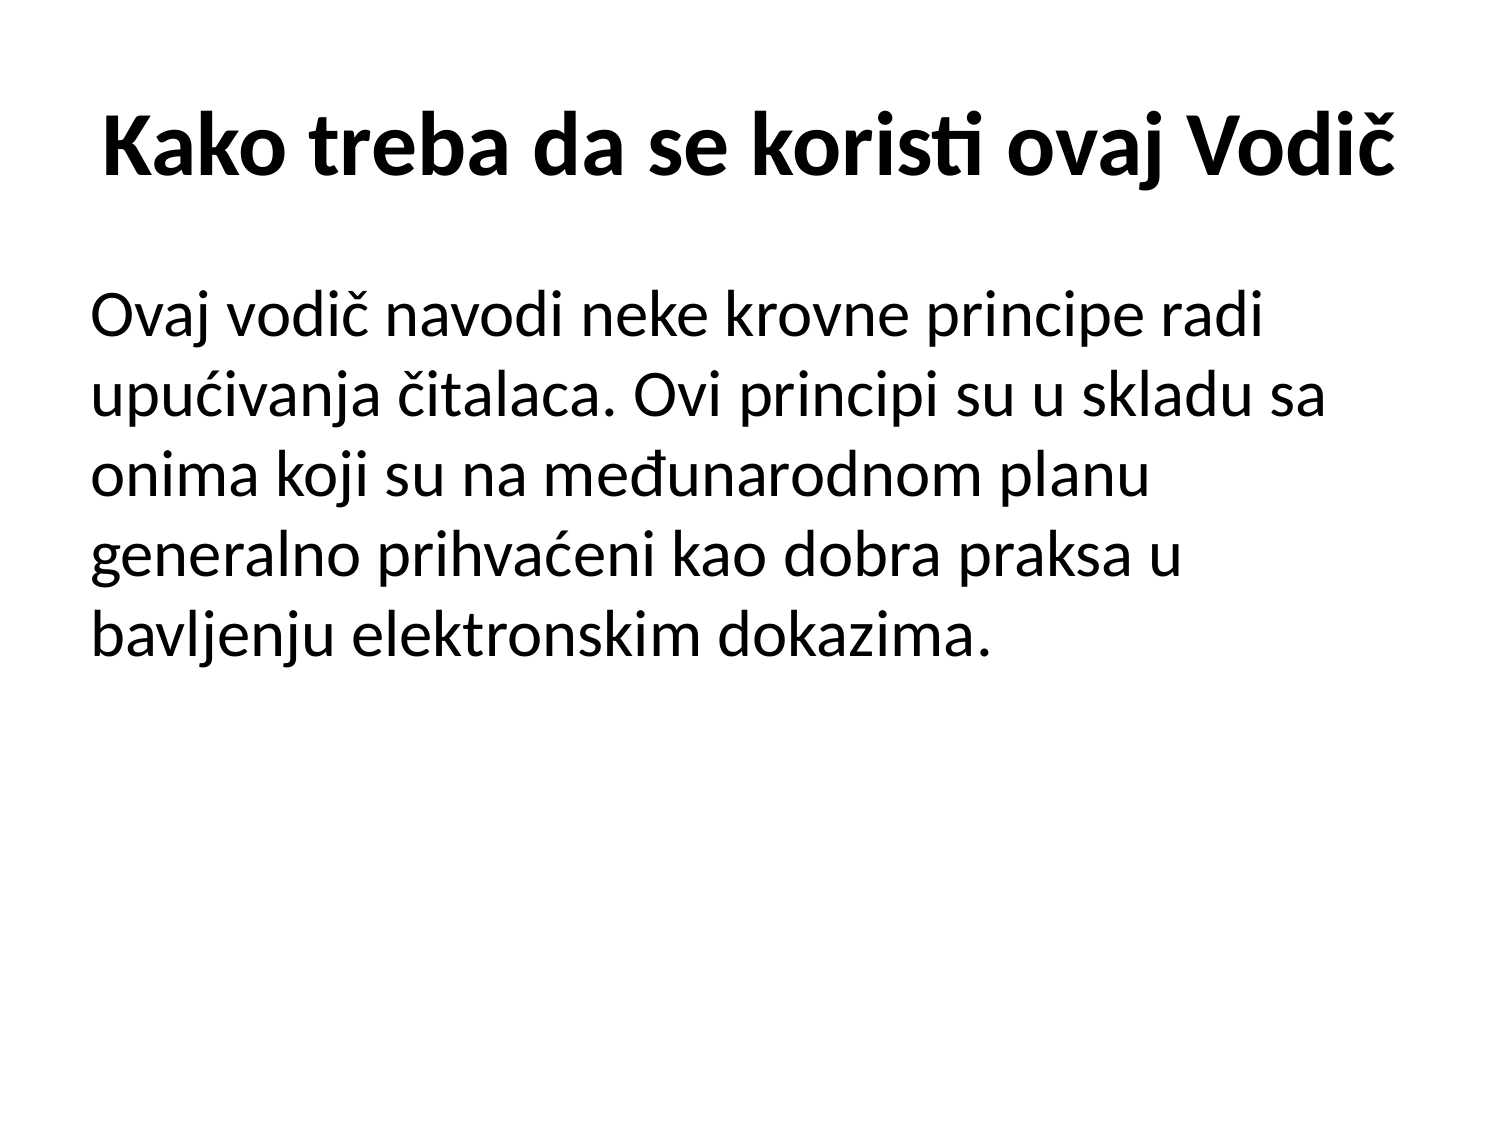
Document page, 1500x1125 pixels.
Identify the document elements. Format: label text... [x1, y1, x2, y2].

title Kako treba da se koristi ovaj Vodič [75, 45, 1425, 233]
list Ovaj vodič navodi neke krovne principe radi upućivanja čitalaca. Ovi principi su u skladu sa onima koji su na međunarodnom planu generalno prihvaćeni kao dobra praksa u bavljenju elektronskim dokazima. [75, 262, 1425, 1005]
